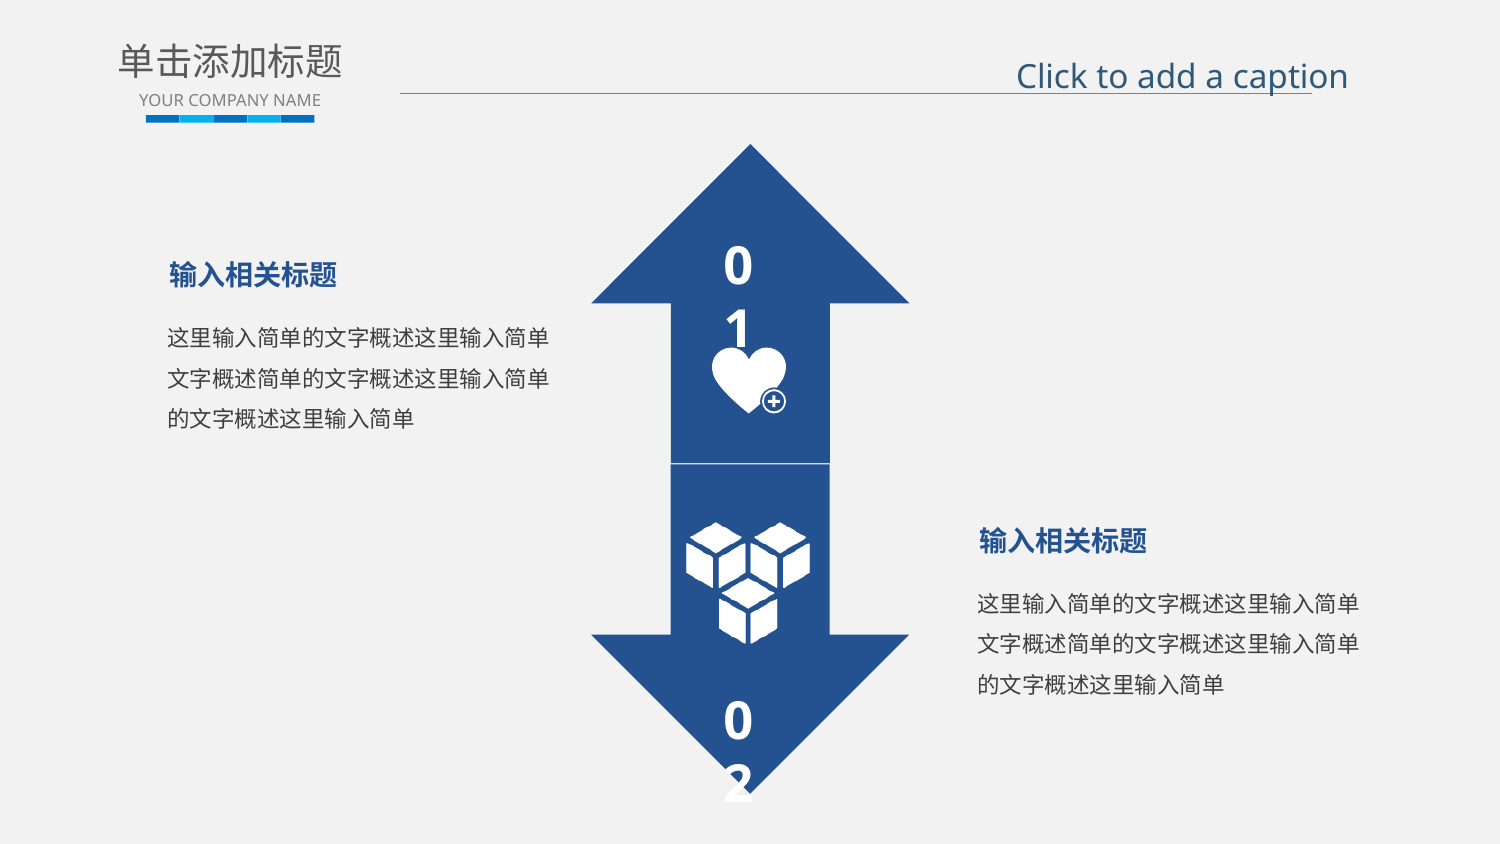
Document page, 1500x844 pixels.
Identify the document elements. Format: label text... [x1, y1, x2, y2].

text_box [711, 366, 787, 414]
picture [684, 517, 814, 647]
text_box 输入相关标题 [965, 515, 1264, 565]
text_box 这里输入简单的文字概述这里输入简单文字概述简单的文字概述这里输入简单的文字概述这里输入简单 [962, 568, 1380, 705]
text_box 这里输入简单的文字概述这里输入简单文字概述简单的文字概述这里输入简单的文字概述这里输入简单 [152, 303, 570, 440]
text_box 输入相关标题 [154, 250, 453, 299]
text_box 02 [708, 679, 793, 821]
text_box [591, 464, 910, 752]
text_box 01 [708, 161, 793, 366]
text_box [85, 32, 375, 123]
text_box [591, 186, 910, 464]
text_box Click to add a caption [1000, 46, 1425, 103]
text_box [733, 144, 768, 161]
